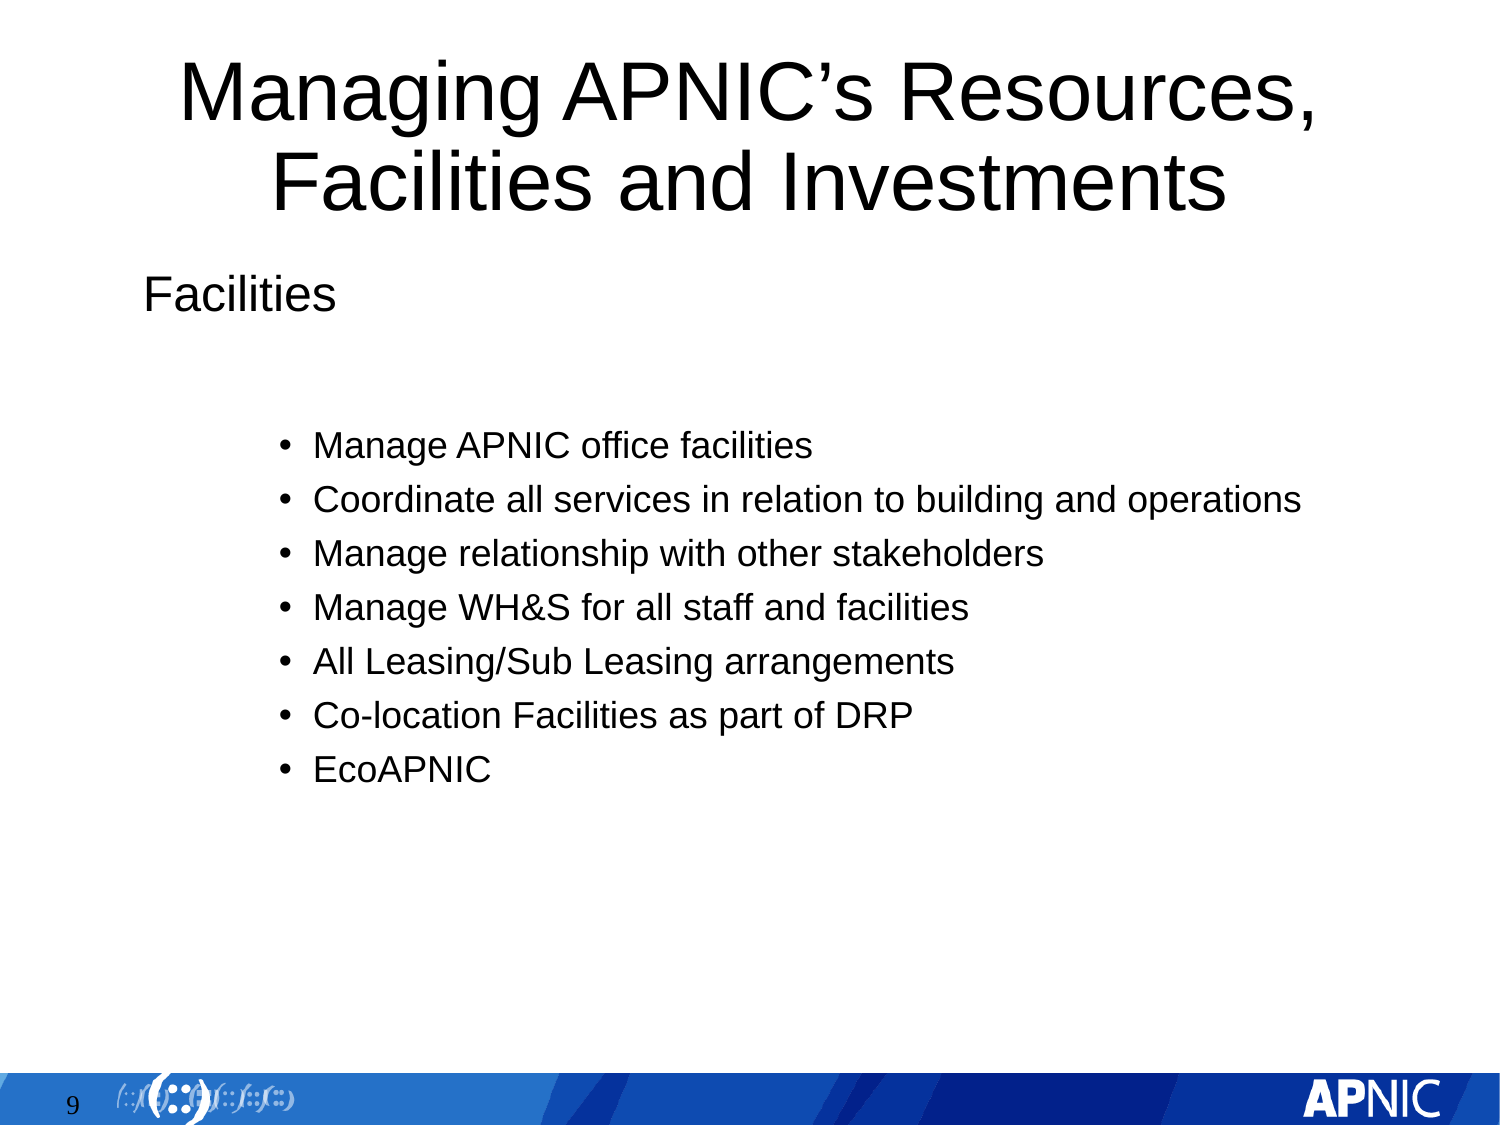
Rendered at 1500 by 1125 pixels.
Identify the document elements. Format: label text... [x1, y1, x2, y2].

slide_number 9 [15, 1087, 81, 1119]
picture [0, 1069, 1500, 1125]
list Facilities Manage APNIC office facilities Coordinate all services in relation to building and operations Manage relationship with other stakeholders Manage WH&S for all staff and facilities All Leasing/Sub Leasing arrangements Co-location Facilities as part of DRP EcoAPNIC [74, 262, 1425, 1006]
title Managing APNIC’s Resources, Facilities and Investments [74, 44, 1425, 233]
